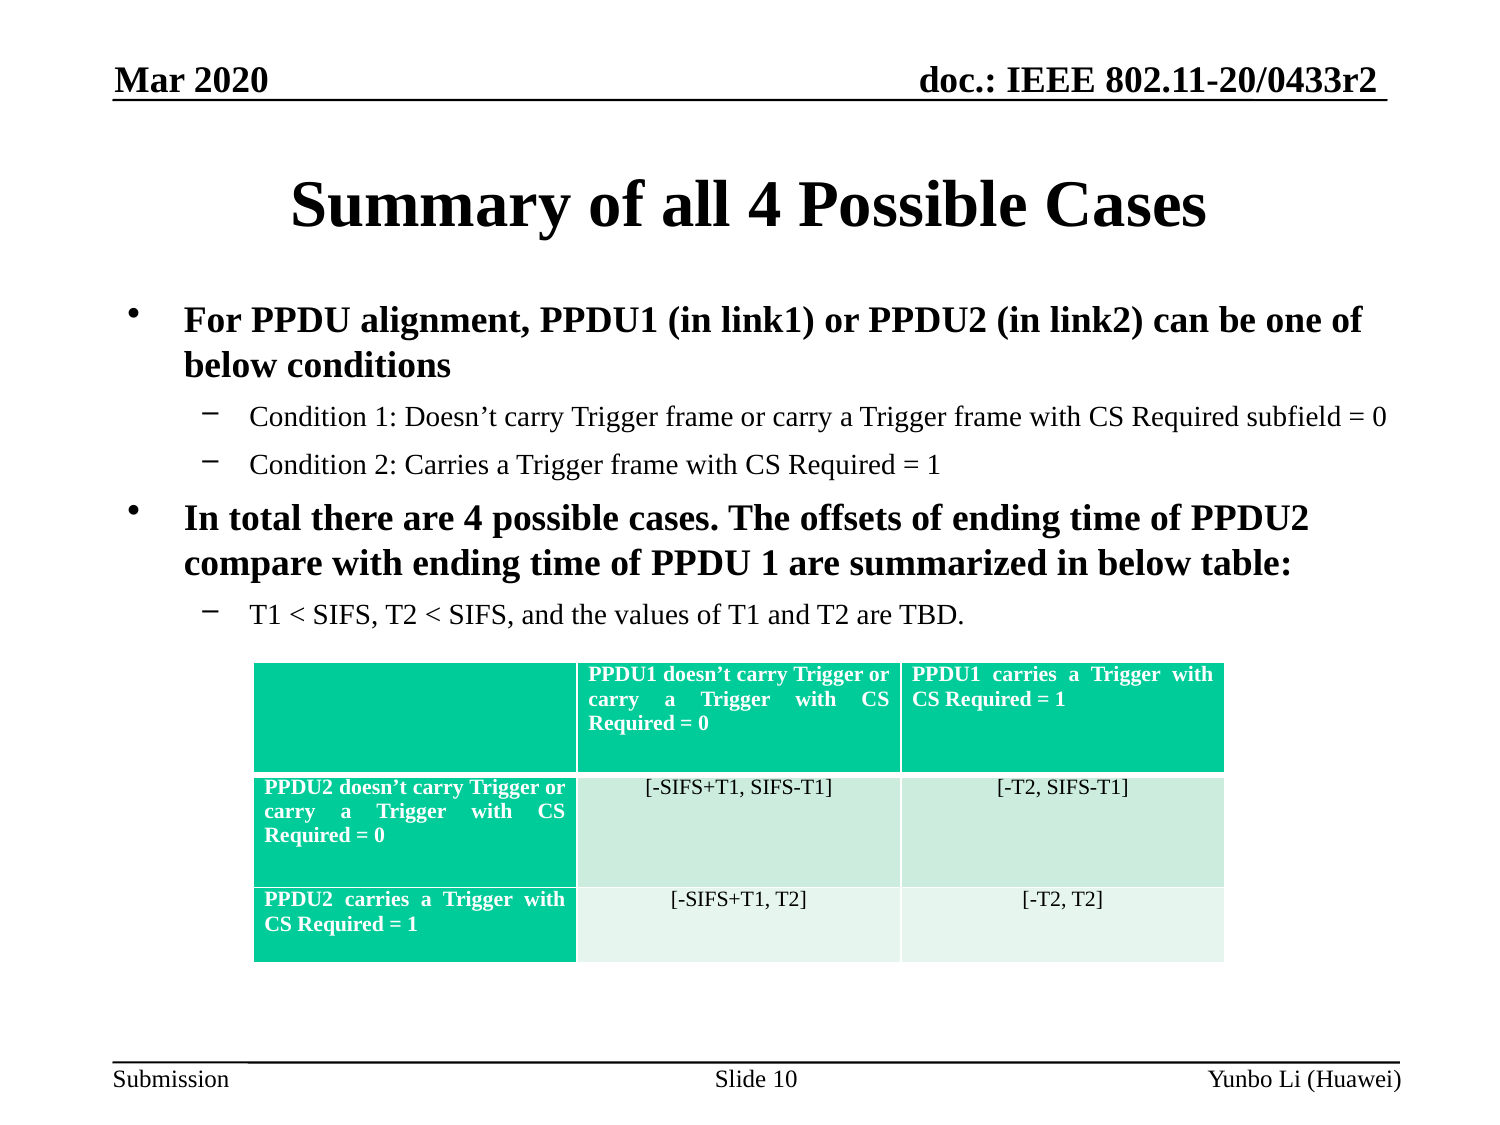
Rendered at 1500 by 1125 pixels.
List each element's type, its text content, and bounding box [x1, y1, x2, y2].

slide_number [114, 54, 271, 101]
list For PPDU alignment, PPDU1 (in link1) or PPDU2 (in link2) can be one of below conditions Condition 1: Doesn’t carry Trigger frame or carry a Trigger frame with CS Required subfield = 0 Condition 2: Carries a Trigger frame with CS Required = 1 In total there are 4 possible cases. The offsets of ending time of PPDU2 compare with ending time of PPDU 1 are summarized in below table: T1 < SIFS, T2 < SIFS, and the values of T1 and T2 are TBD. [112, 287, 1425, 1024]
table_cell [-SIFS+T1, T2] [578, 888, 900, 962]
footer Yunbo Li (Huawei) [1204, 1061, 1402, 1093]
title Summary of all 4 Possible Cases [112, 112, 1388, 288]
table_cell [-T2, SIFS-T1] [902, 778, 1224, 887]
table_cell [-SIFS+T1, SIFS-T1] [578, 778, 900, 887]
table_cell [-T2, T2] [902, 888, 1224, 962]
table_cell PPDU2 doesn’t carry Trigger or carry a Trigger with CS Required = 0 [254, 778, 576, 887]
slide_number Slide 10 [712, 1061, 800, 1093]
table_cell PPDU2 carries a Trigger with CS Required = 1 [254, 888, 576, 962]
table_header [254, 663, 576, 772]
table_header PPDU1 doesn’t carry Trigger or carry a Trigger with CS Required = 0 [578, 663, 900, 772]
table_header PPDU1 carries a Trigger with CS Required = 1 [902, 663, 1224, 772]
